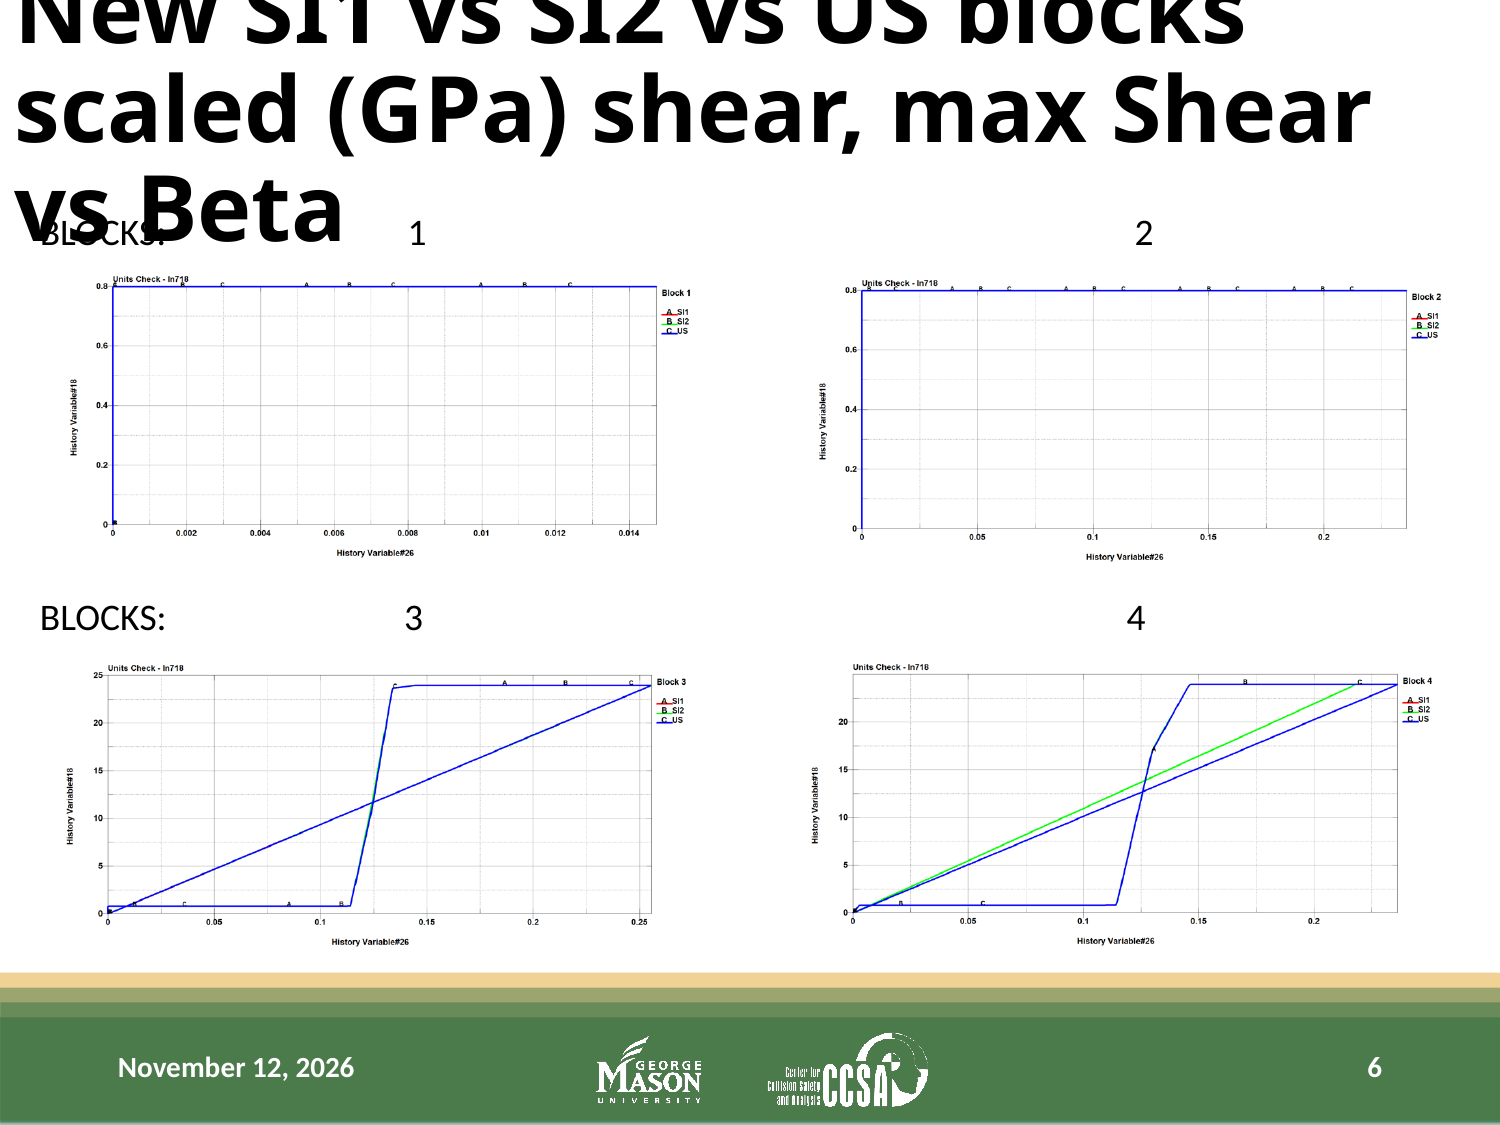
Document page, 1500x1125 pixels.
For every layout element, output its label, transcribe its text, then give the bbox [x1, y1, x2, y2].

picture [42, 657, 698, 955]
picture [787, 656, 1444, 954]
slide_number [103, 1041, 441, 1102]
picture [757, 1024, 938, 1115]
picture [587, 1024, 713, 1115]
text_box BLOCKS: 3 4 [25, 585, 1500, 646]
picture [47, 268, 703, 566]
text_box New SI1 vs SI2 vs US blocks scaled (GPa) shear, max Shear vs Beta [0, 25, 1475, 201]
text_box BLOCKS: 1 2 [24, 200, 1500, 261]
picture [796, 272, 1453, 570]
slide_number 6 [1115, 1041, 1397, 1102]
